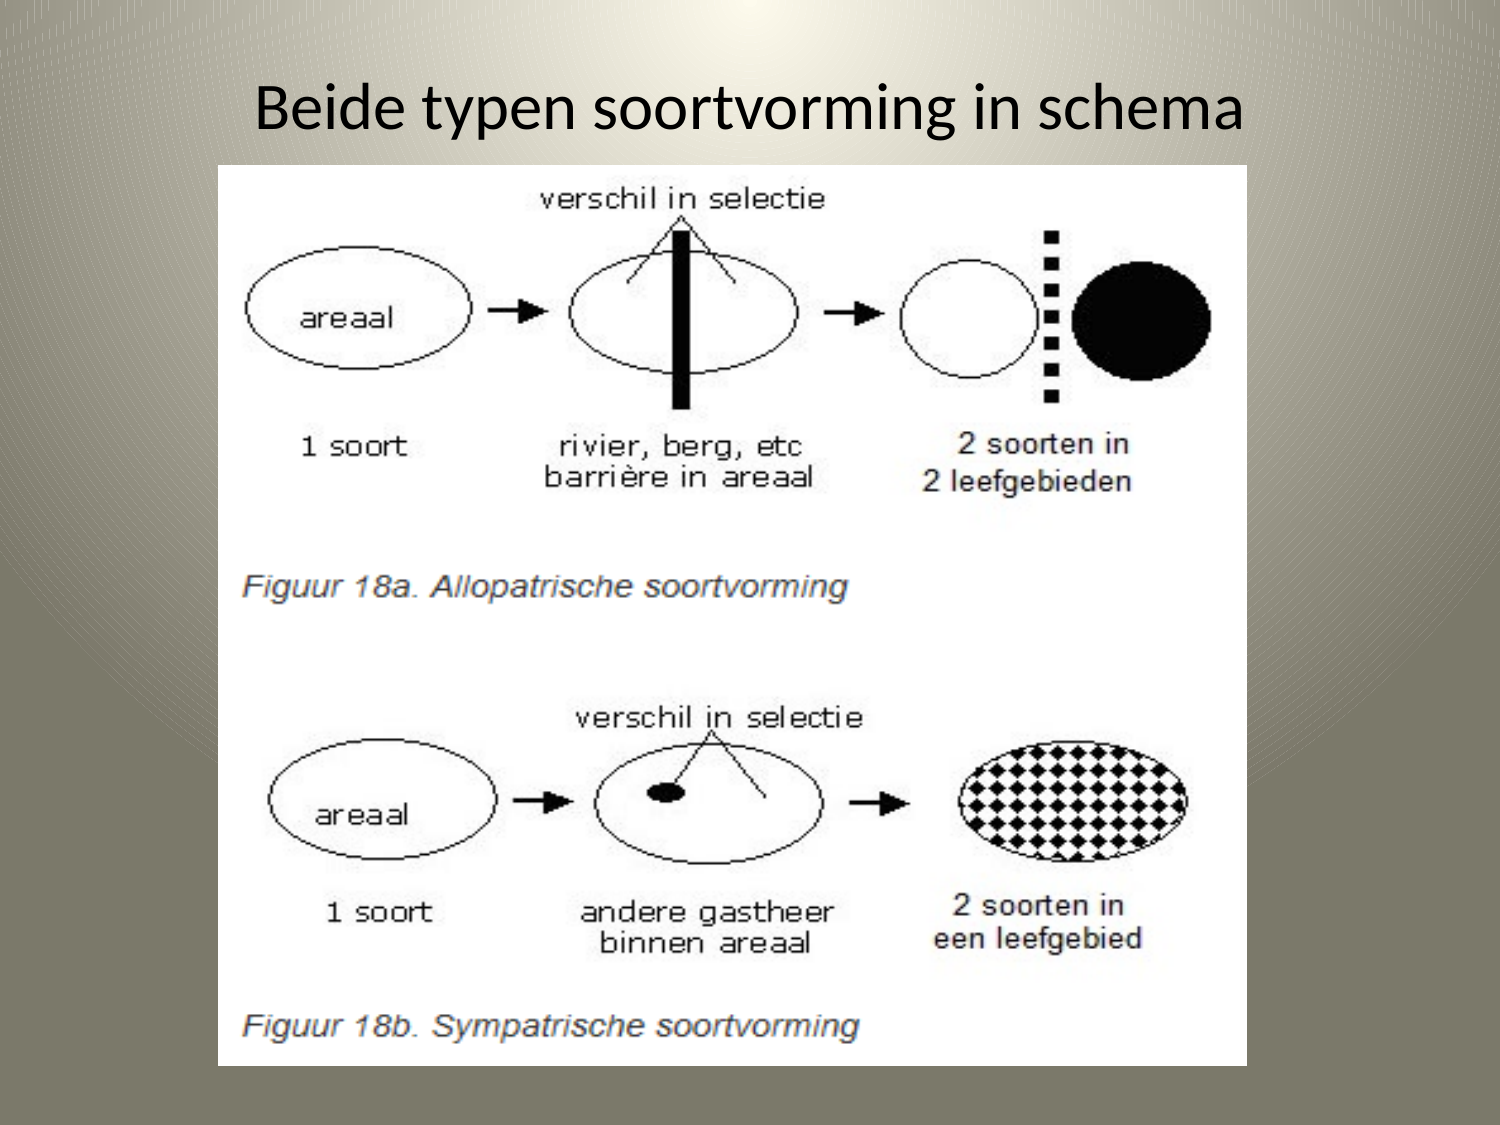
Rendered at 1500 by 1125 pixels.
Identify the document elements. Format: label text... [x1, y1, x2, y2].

title Beide typen soortvorming in schema [75, 45, 1425, 161]
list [218, 165, 1247, 1066]
